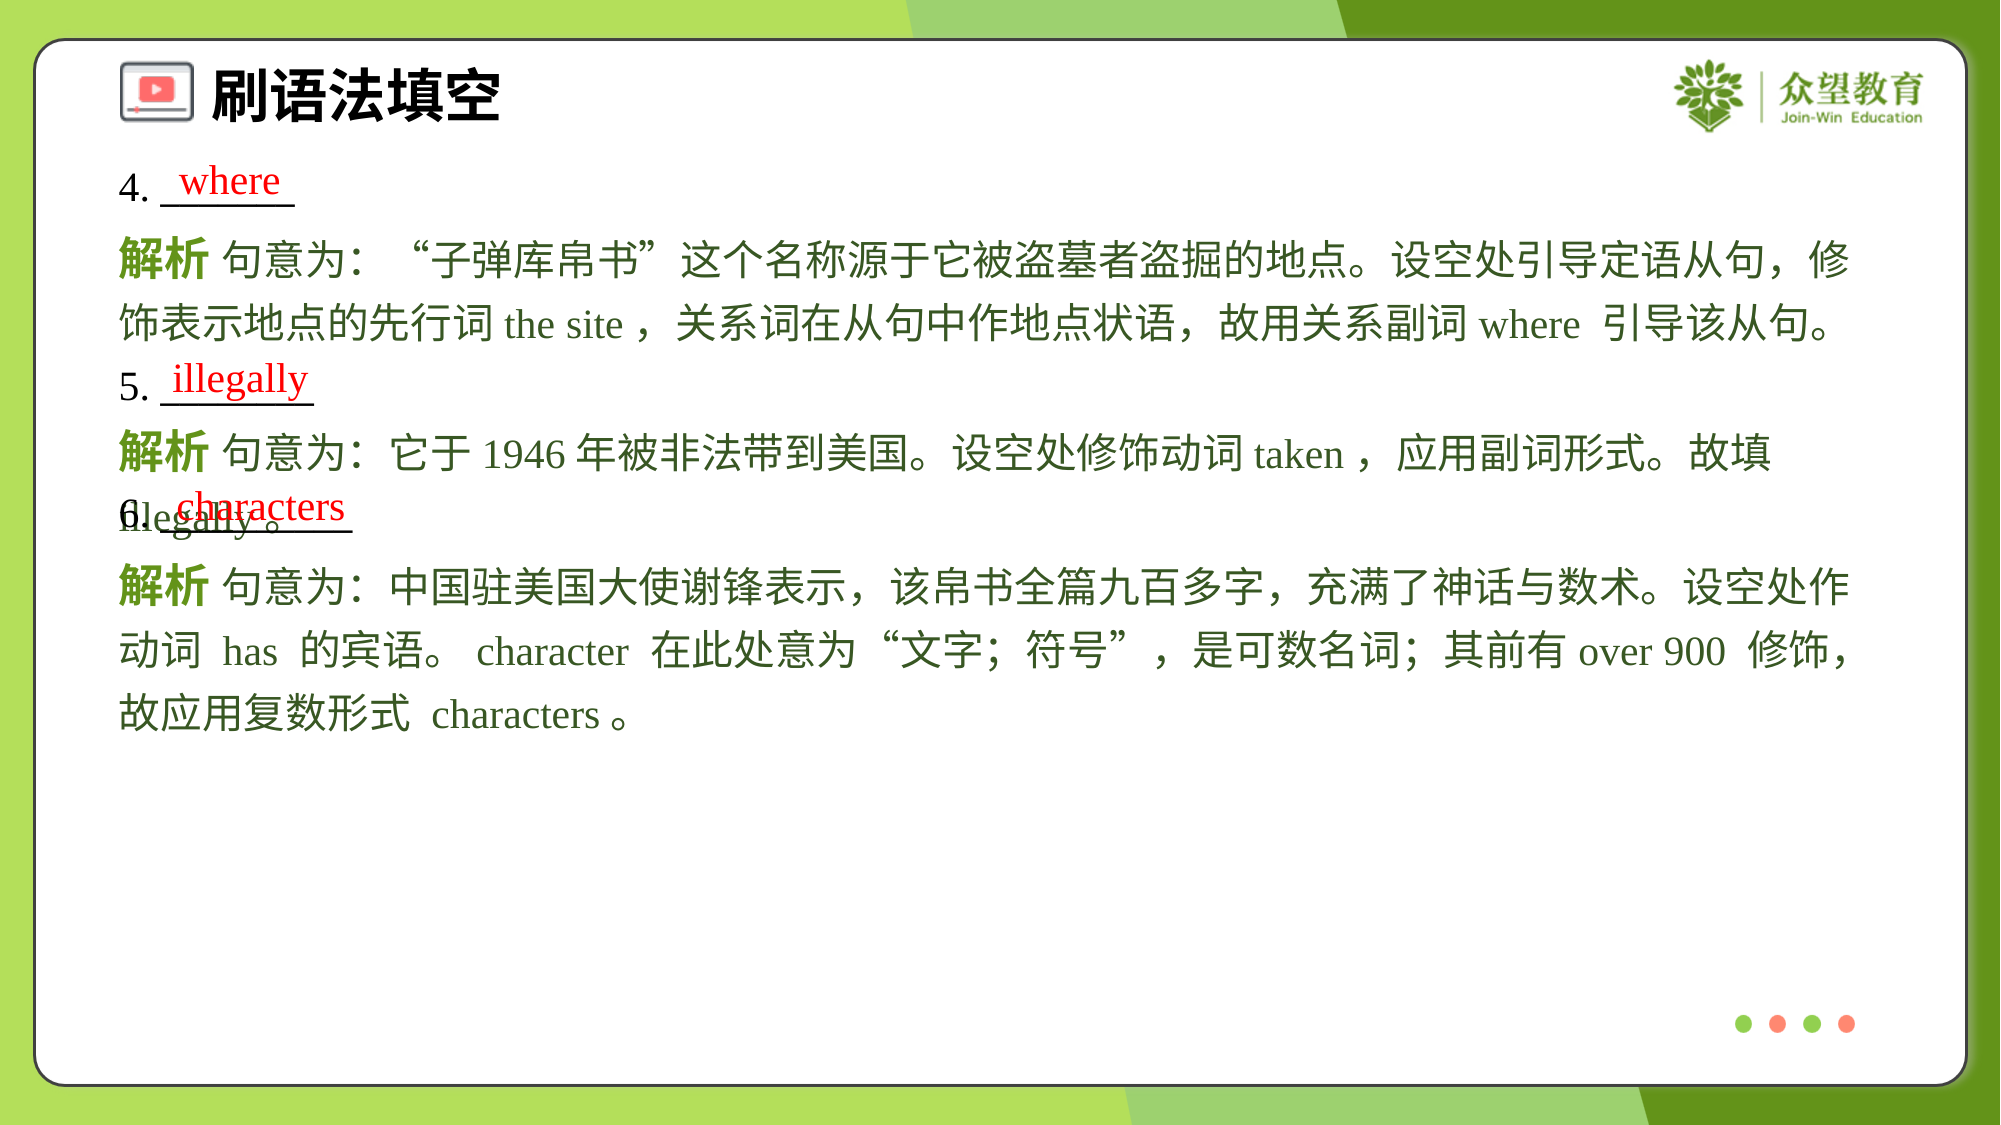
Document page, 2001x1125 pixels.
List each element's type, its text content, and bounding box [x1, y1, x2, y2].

text_box 6. __________ [118, 472, 1883, 530]
text_box 解析 句意为：它于1946年被非法带到美国。设空处修饰动词taken，应用副词形式。故填illegally。 [118, 409, 1939, 471]
text_box 5. ________ [118, 346, 1883, 404]
text_box 解析 句意为：中国驻美国大使谢锋表示，该帛书全篇九百多字，充满了神话与数术。设空处作动词 has 的宾语。character 在此处意为“文字；符号”，是可数名词；其前有over 900 修饰，故应用复数形式 characters。 [118, 542, 1883, 732]
text_box illegally [167, 337, 314, 396]
text_box 4. _______ [118, 146, 1883, 204]
text_box characters [172, 466, 350, 525]
text_box where [174, 140, 286, 199]
picture [0, 0, 2000, 1125]
text_box 解析 句意为：“子弹库帛书”这个名称源于它被盗墓者盗掘的地点。设空处引导定语从句，修饰表示地点的先行词the site，关系词在从句中作地点状语，故用关系副词where 引导该从句。 [118, 215, 1883, 342]
